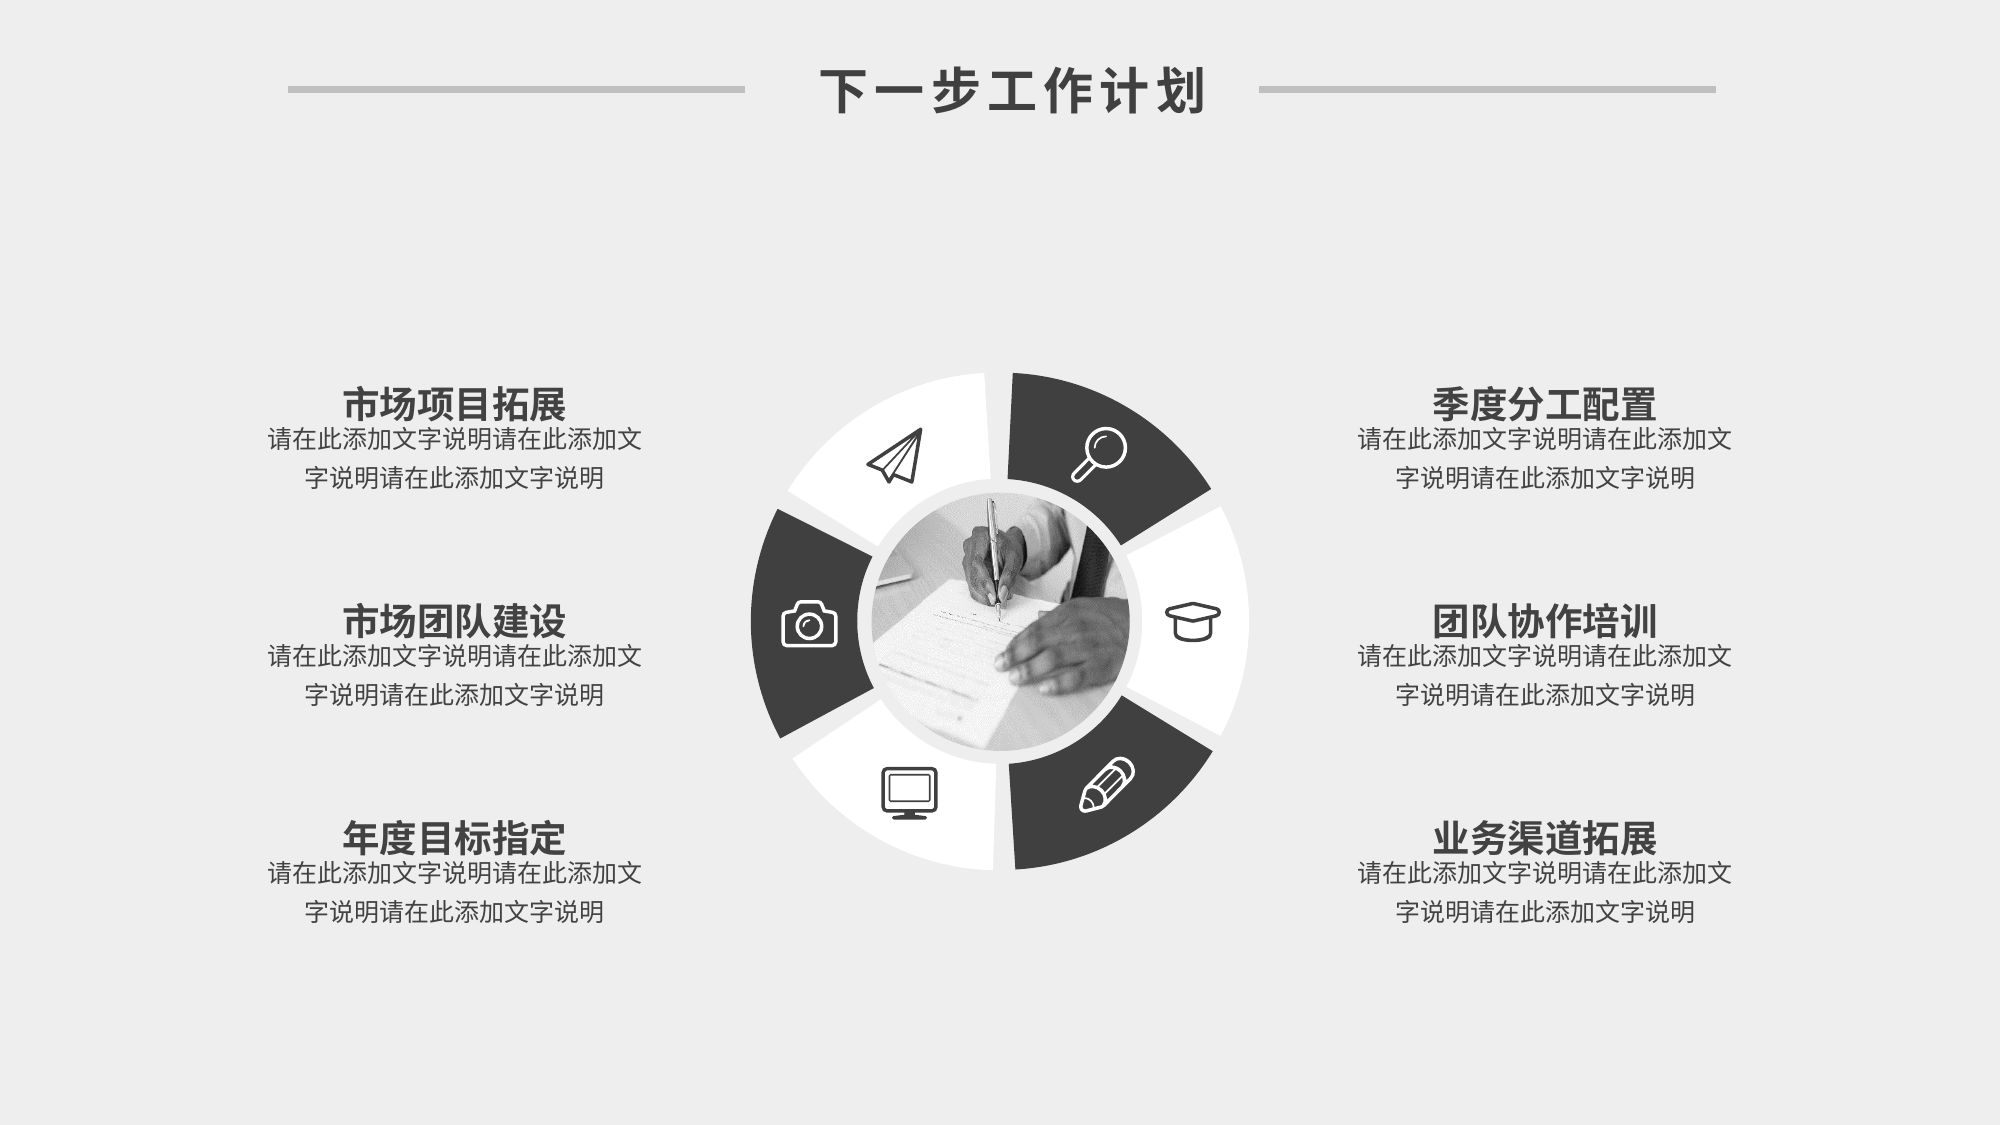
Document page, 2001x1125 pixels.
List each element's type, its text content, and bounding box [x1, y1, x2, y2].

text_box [1334, 360, 1756, 501]
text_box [750, 372, 1249, 871]
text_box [244, 576, 666, 718]
text_box 下一步工作计划 [752, 51, 1273, 127]
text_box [1334, 793, 1756, 935]
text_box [244, 360, 666, 501]
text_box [1334, 576, 1756, 718]
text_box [244, 793, 666, 935]
